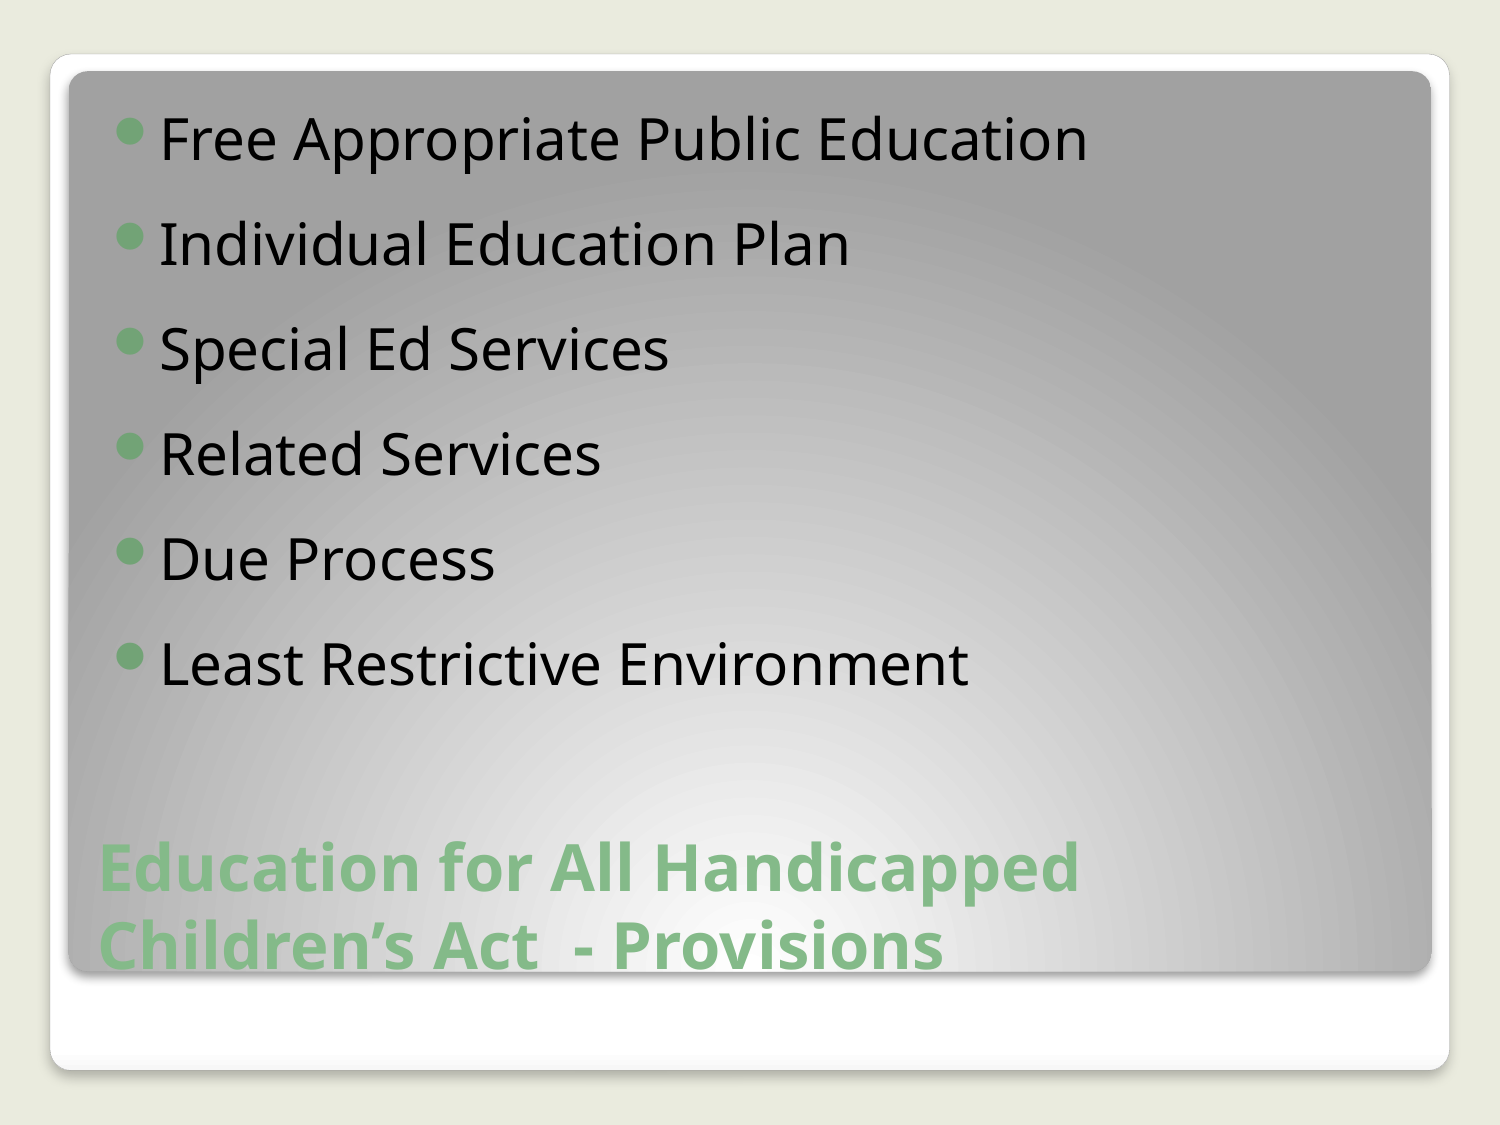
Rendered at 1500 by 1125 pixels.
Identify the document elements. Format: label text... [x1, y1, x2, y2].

title Education for All Handicapped Children’s Act - Provisions [82, 817, 1425, 990]
list Free Appropriate Public Education Individual Education Plan Special Ed Services Related Services Due Process Least Restrictive Environment [82, 86, 1425, 774]
